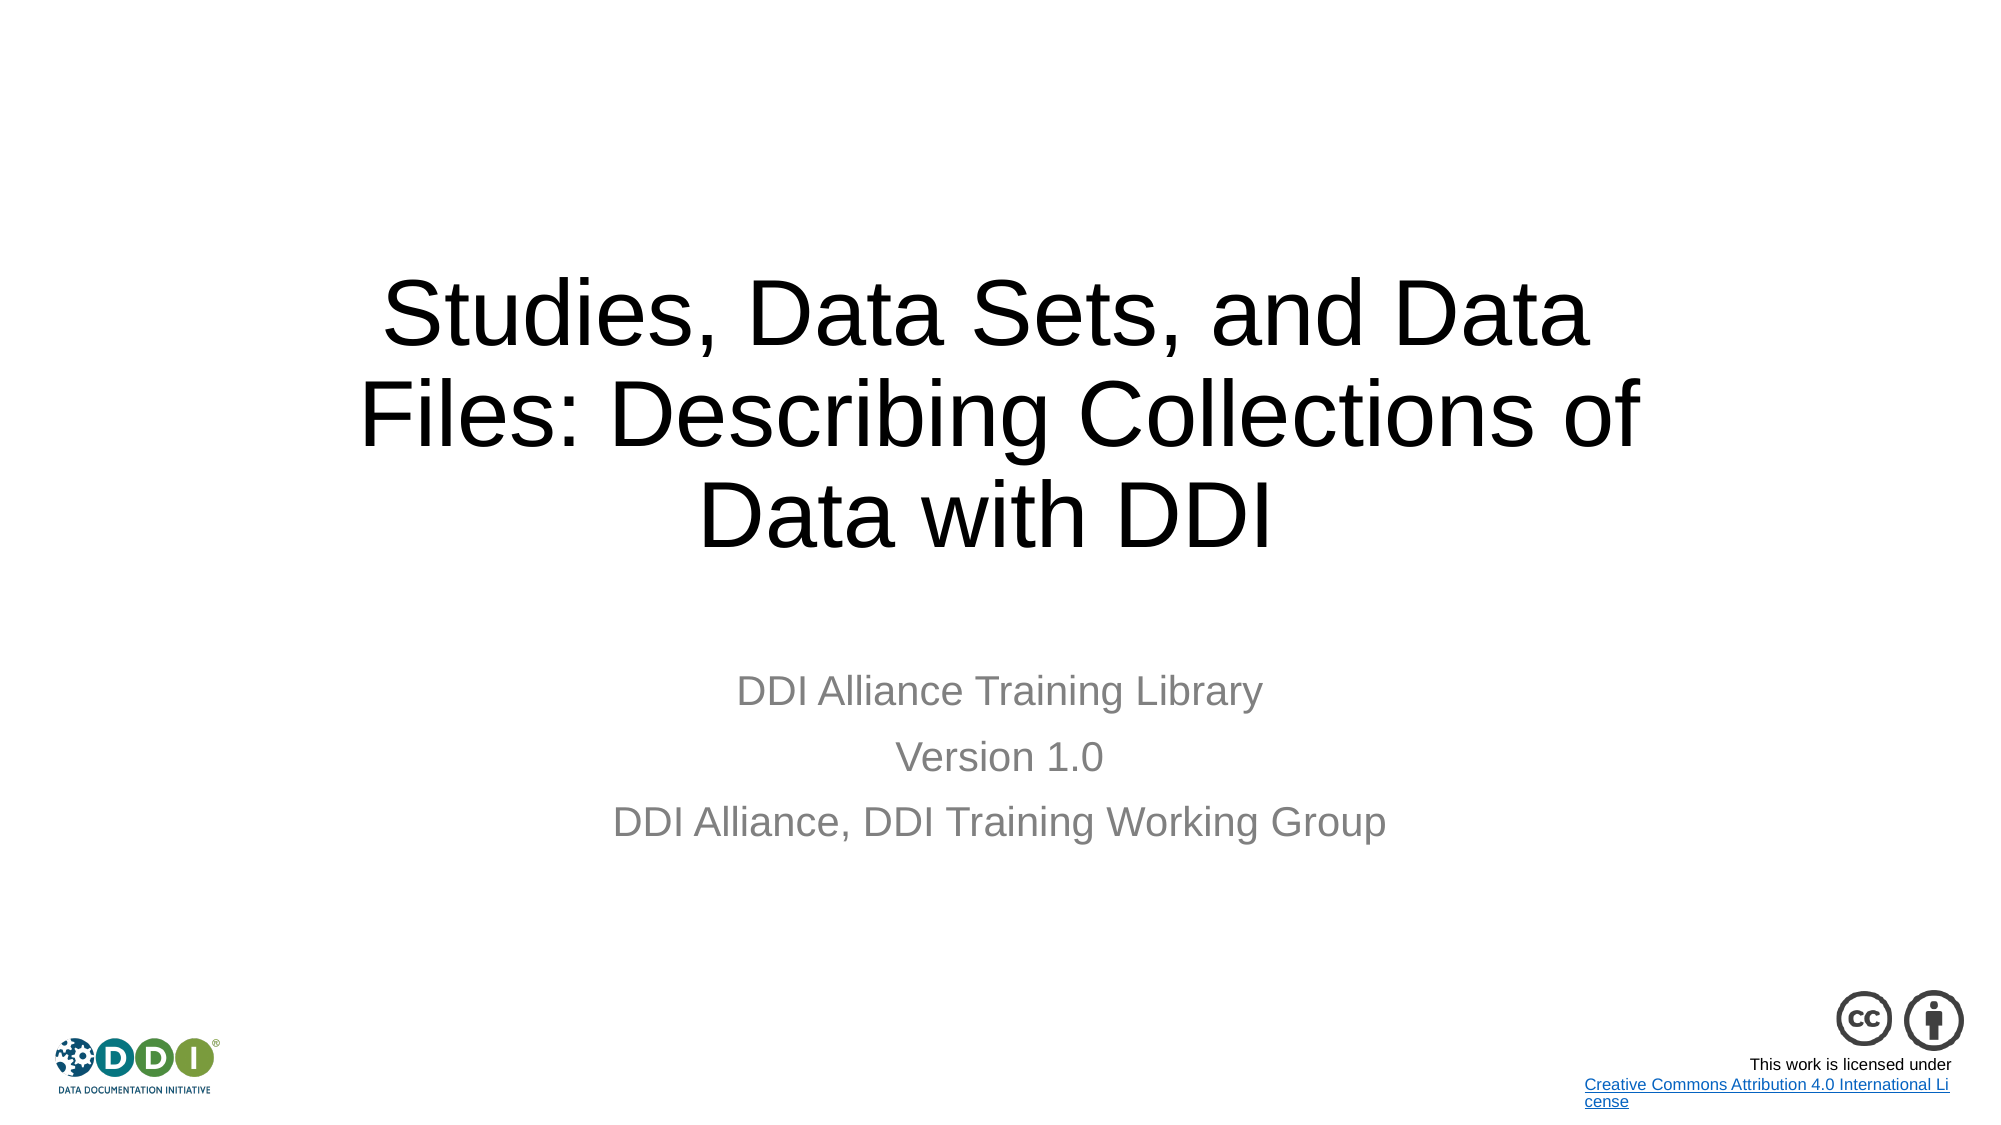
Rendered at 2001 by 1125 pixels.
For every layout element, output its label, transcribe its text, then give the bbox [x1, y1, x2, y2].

title Studies, Data Sets, and Data Files: Describing Collections of Data with DDI [249, 184, 1750, 576]
subtitle DDI Alliance Training Library Version 1.0 DDI Alliance, DDI Training Working Group [249, 590, 1750, 863]
text_box This work is licensed under Creative Commons Attribution 4.0 International License. [1569, 1046, 1972, 1122]
picture [1829, 981, 1972, 1058]
picture [53, 1035, 222, 1095]
